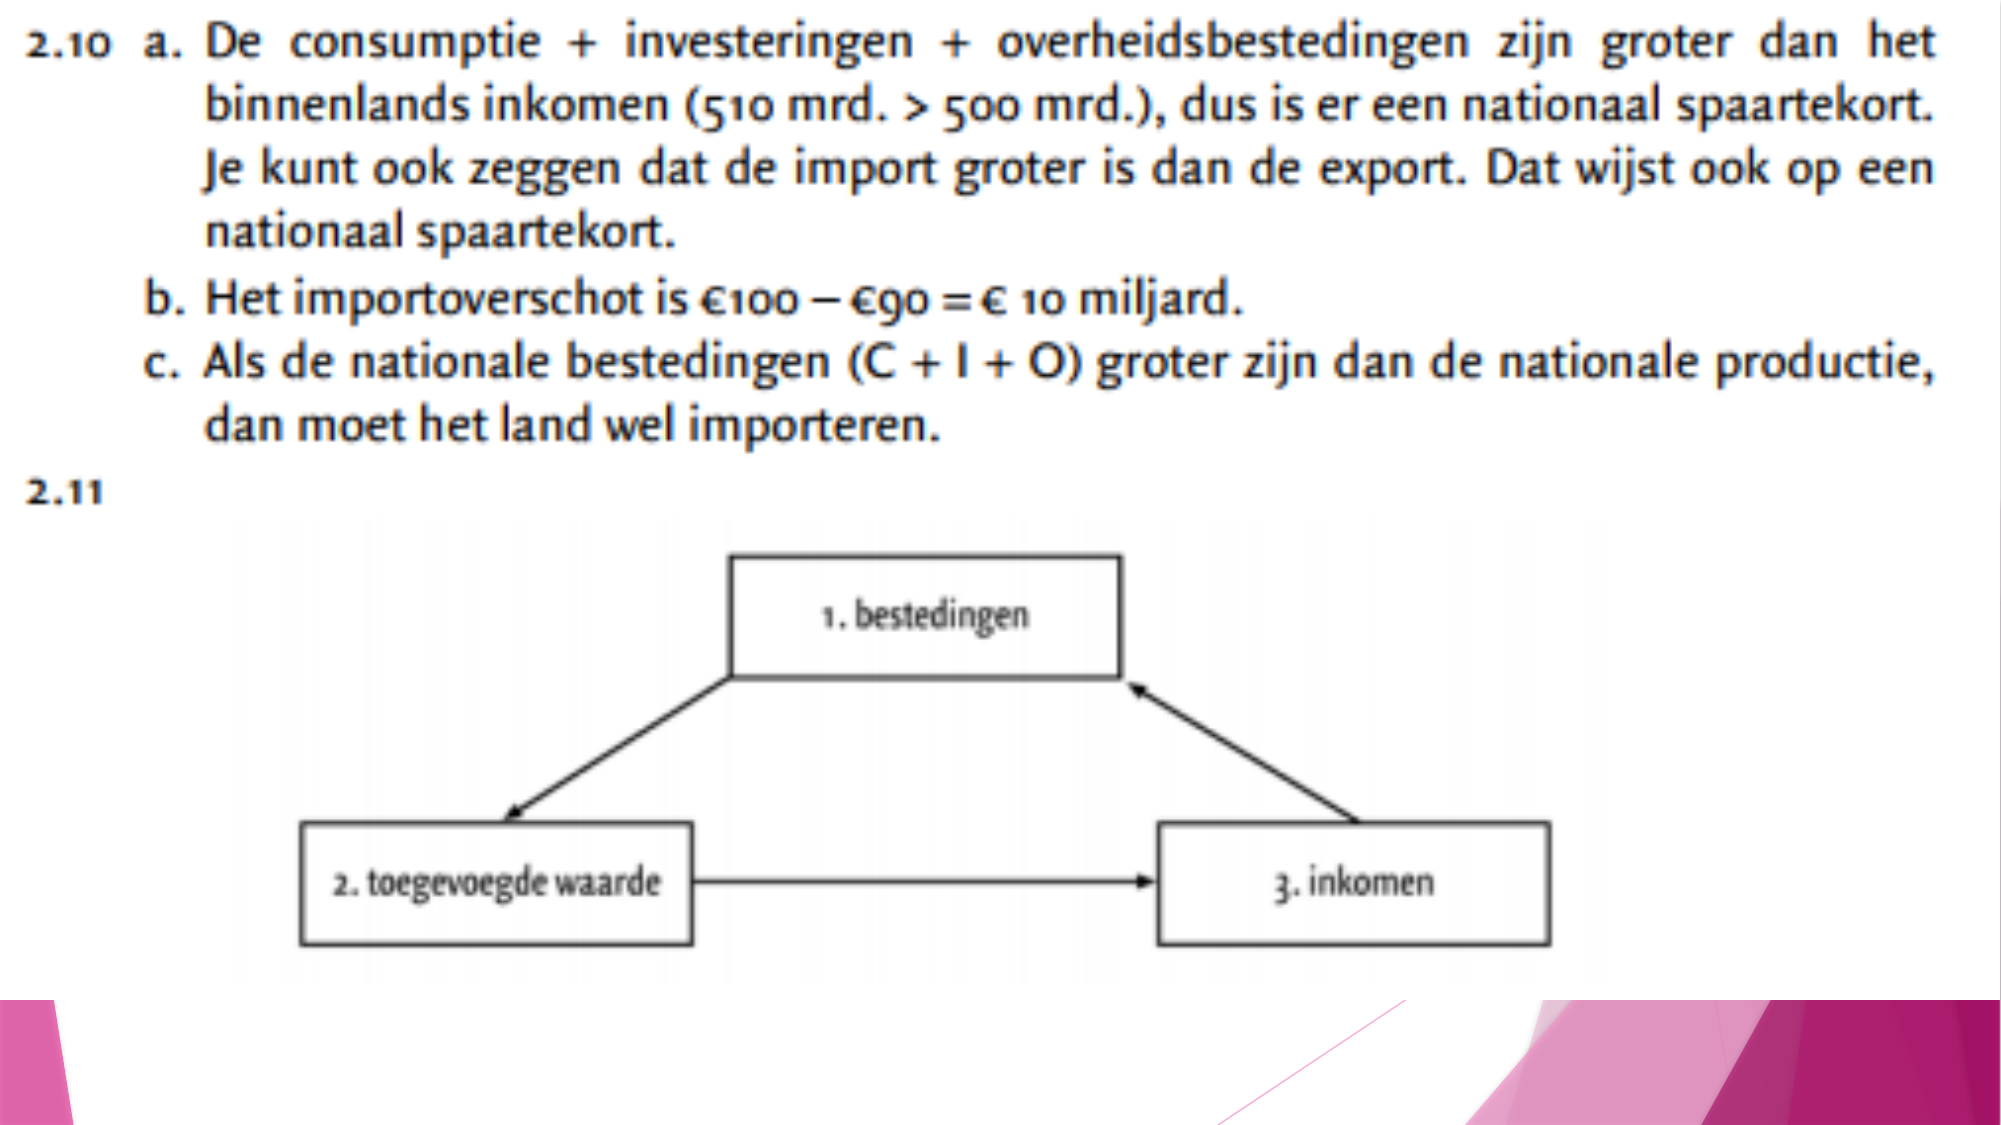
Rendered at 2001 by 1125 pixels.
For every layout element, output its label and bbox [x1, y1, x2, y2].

picture [0, 0, 2000, 1001]
